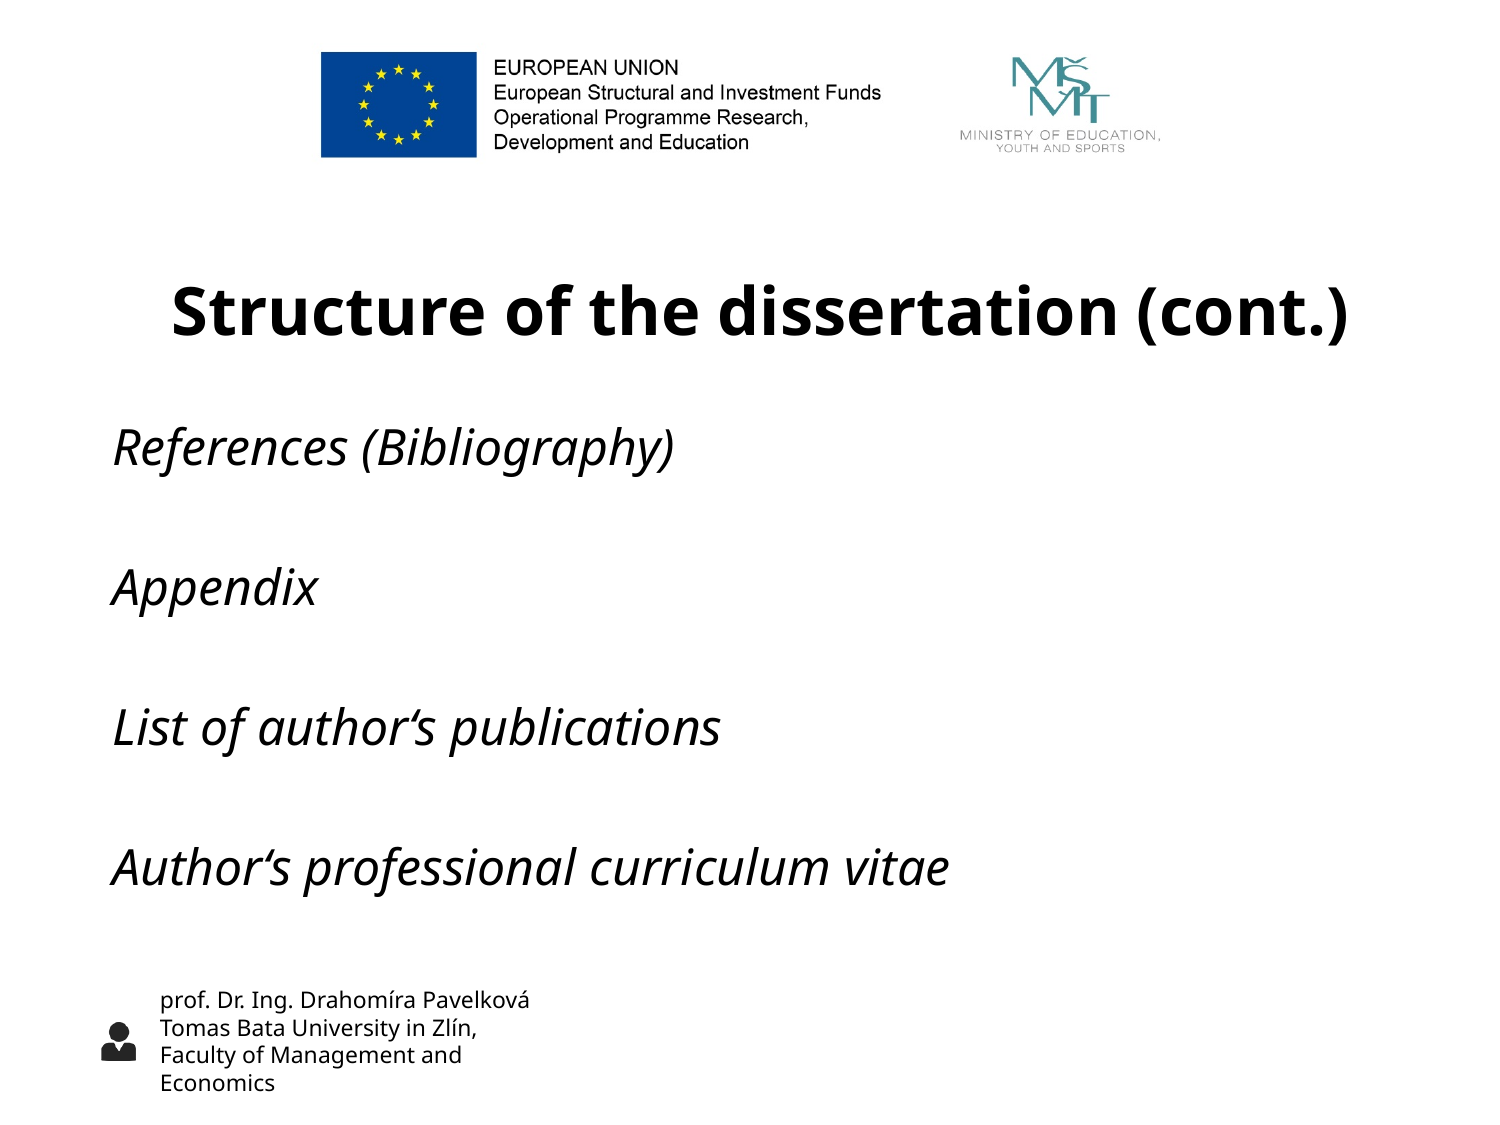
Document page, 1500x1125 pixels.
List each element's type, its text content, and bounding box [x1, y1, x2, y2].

list References (Bibliography) Appendix List of author‘s publications Author‘s professional curriculum vitae [97, 408, 1448, 1000]
footer prof. Dr. Ing. Drahomíra Pavelková Tomas Bata University in Zlín, Faculty of Management and Economics [145, 999, 550, 1083]
title Structure of the dissertation (cont.) [97, 232, 1425, 386]
picture [101, 1021, 136, 1062]
picture [268, 0, 1212, 210]
